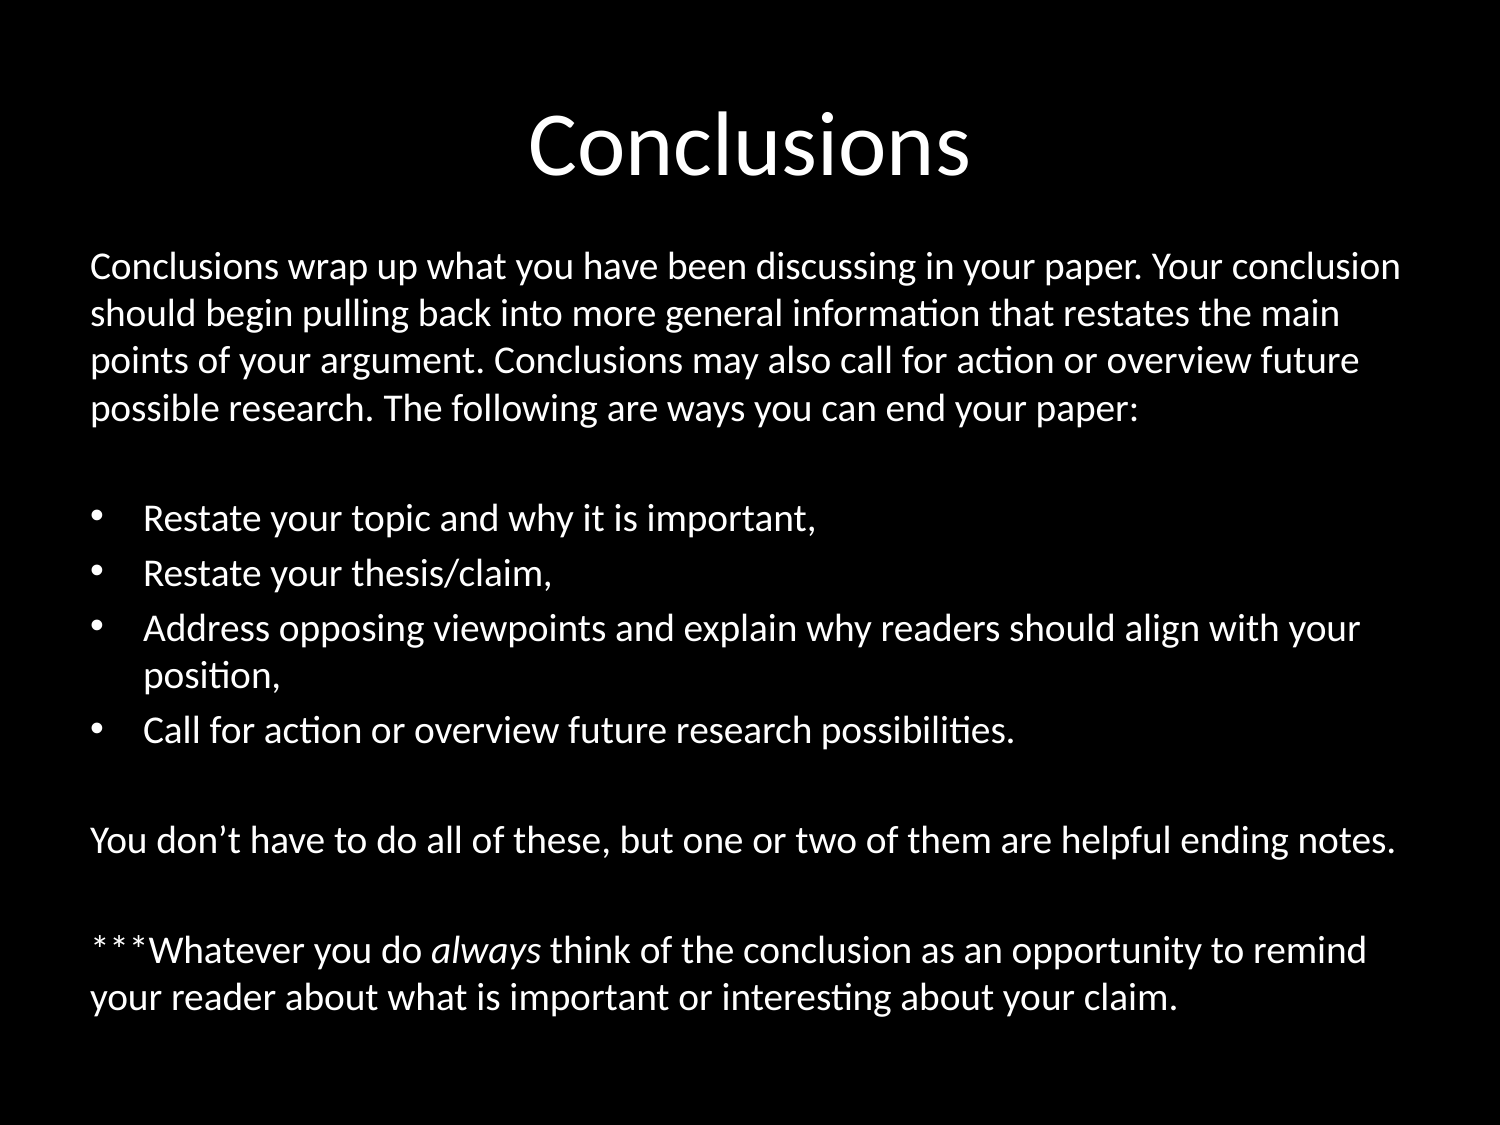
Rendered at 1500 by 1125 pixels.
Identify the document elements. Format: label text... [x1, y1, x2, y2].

list Conclusions wrap up what you have been discussing in your paper. Your conclusion should begin pulling back into more general information that restates the main points of your argument. Conclusions may also call for action or overview future possible research. The following are ways you can end your paper: Restate your topic and why it is important, Restate your thesis/claim, Address opposing viewpoints and explain why readers should align with your position, Call for action or overview future research possibilities. You don’t have to do all of these, but one or two of them are helpful ending notes. ***Whatever you do always think of the conclusion as an opportunity to remind your reader about what is important or interesting about your claim. [75, 232, 1425, 1060]
title Conclusions [75, 45, 1425, 232]
